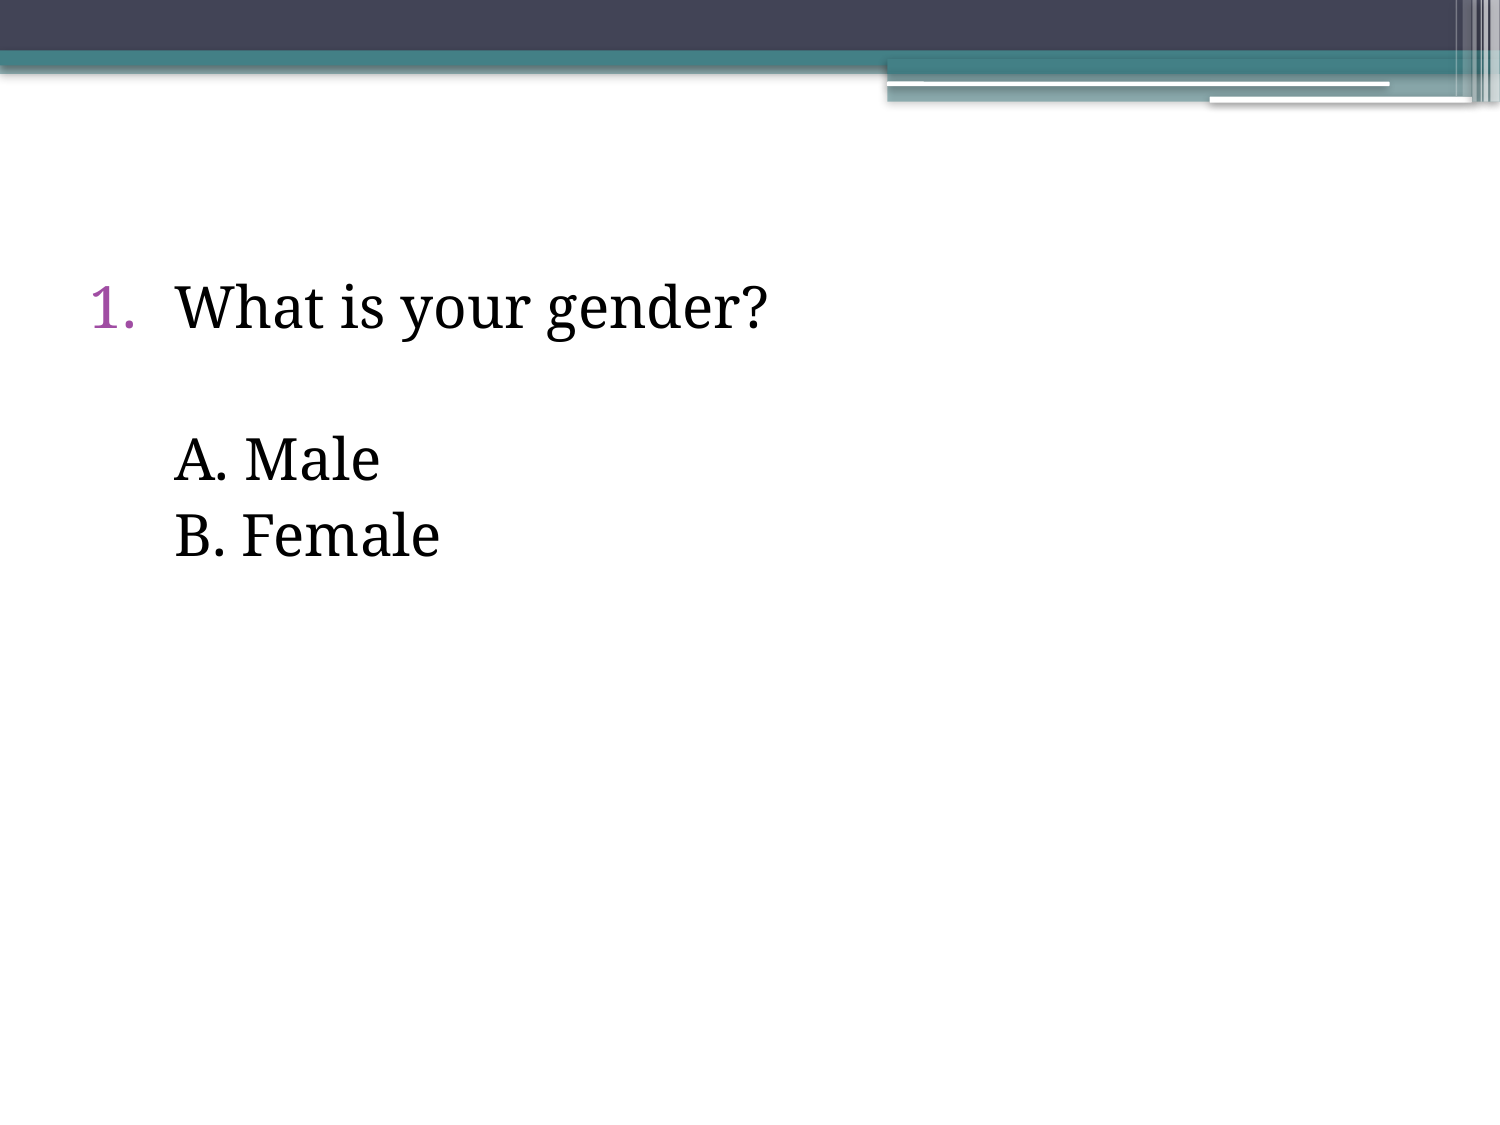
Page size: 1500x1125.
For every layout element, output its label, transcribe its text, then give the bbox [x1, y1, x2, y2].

list What is your gender? A. Male B. Female [75, 262, 1425, 972]
